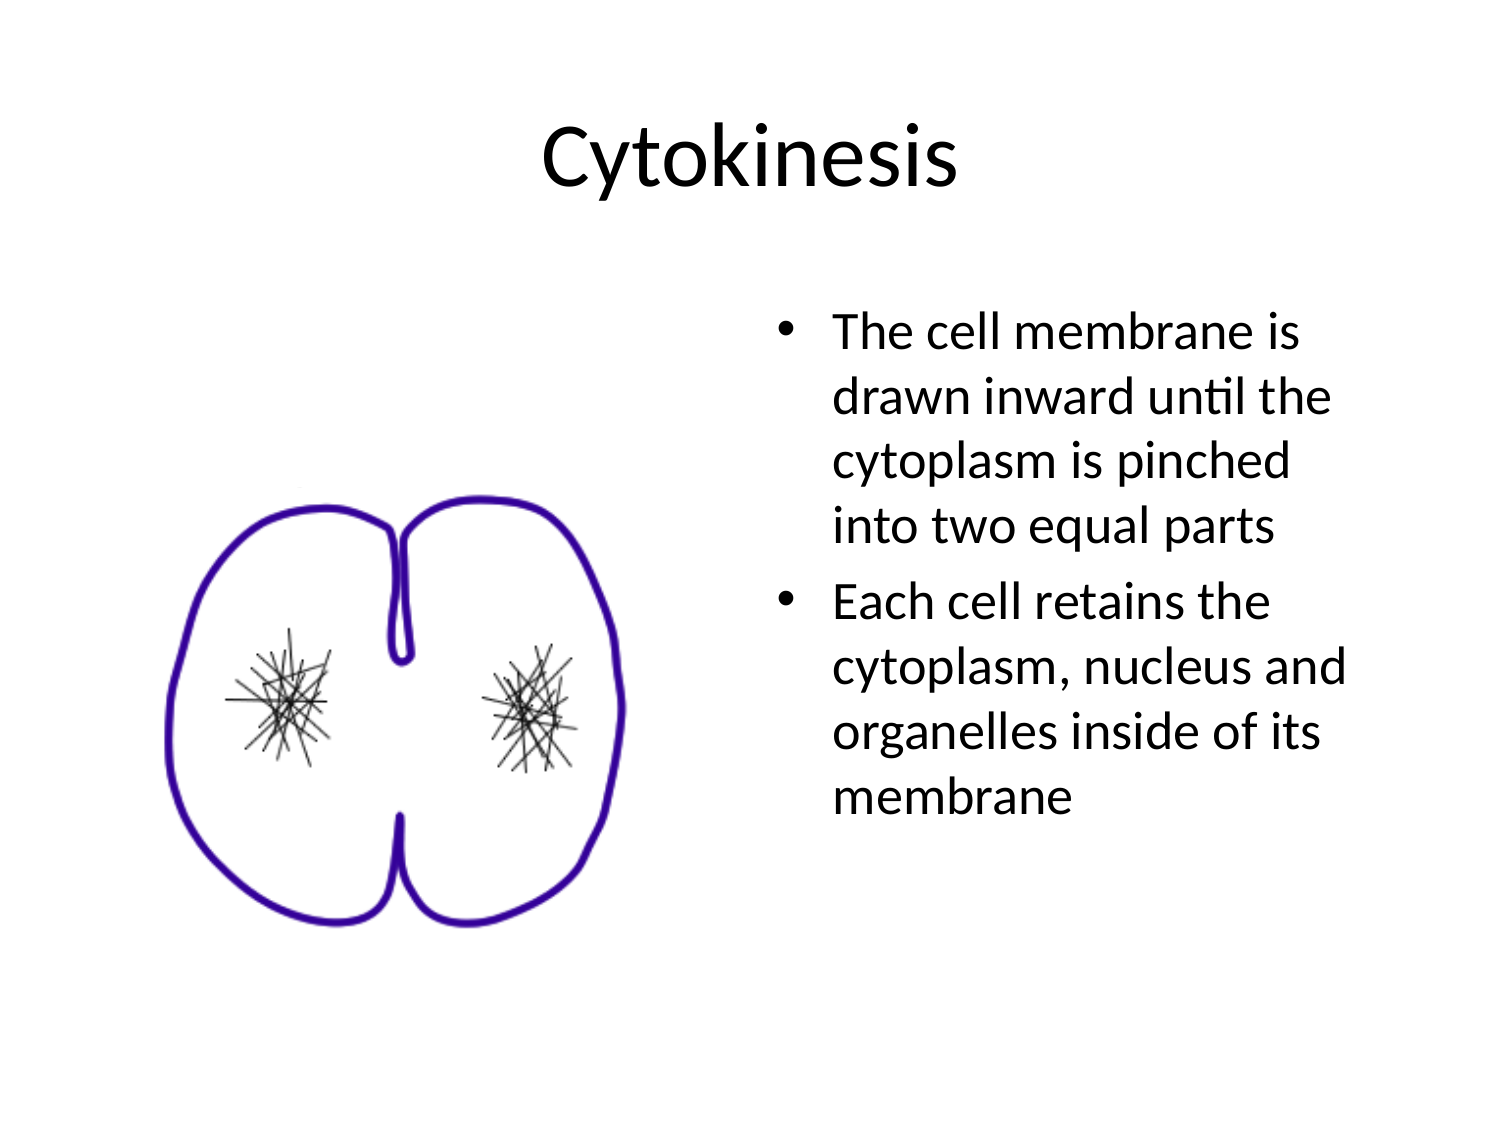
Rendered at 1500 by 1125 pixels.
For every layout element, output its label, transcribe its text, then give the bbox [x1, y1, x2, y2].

title Cytokinesis [94, 50, 1407, 250]
list The cell membrane is drawn inward until the cytoplasm is pinched into two equal parts Each cell retains the cytoplasm, nucleus and organelles inside of its membrane [761, 287, 1406, 988]
picture [112, 362, 701, 951]
